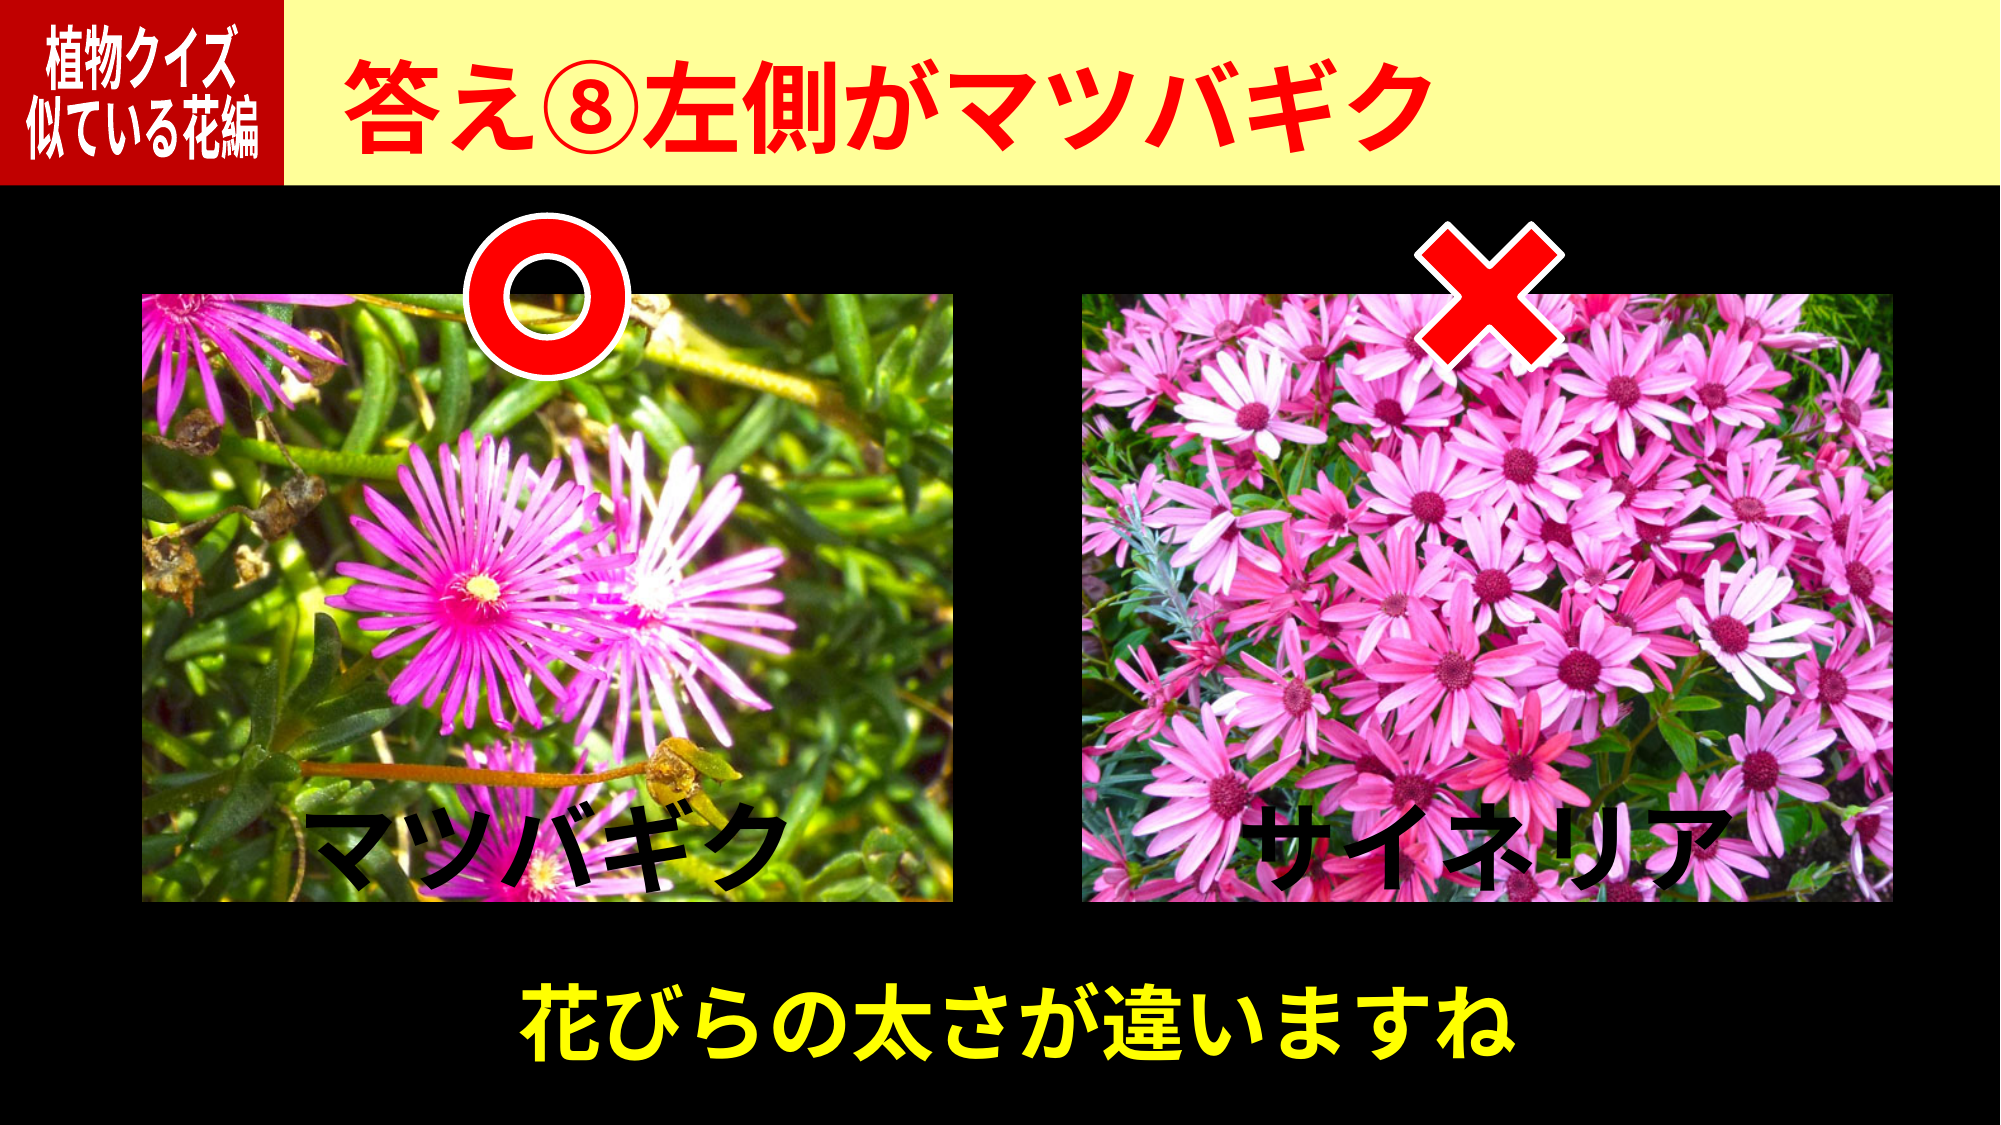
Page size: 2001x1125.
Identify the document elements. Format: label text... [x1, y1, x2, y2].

text_box 答え⑧左側がマツバギク [327, 38, 1458, 173]
text_box [466, 215, 629, 292]
picture [1082, 294, 1893, 902]
text_box 花びらの太さが違いますね [503, 964, 1533, 1079]
picture [142, 294, 953, 902]
text_box [1417, 224, 1563, 292]
